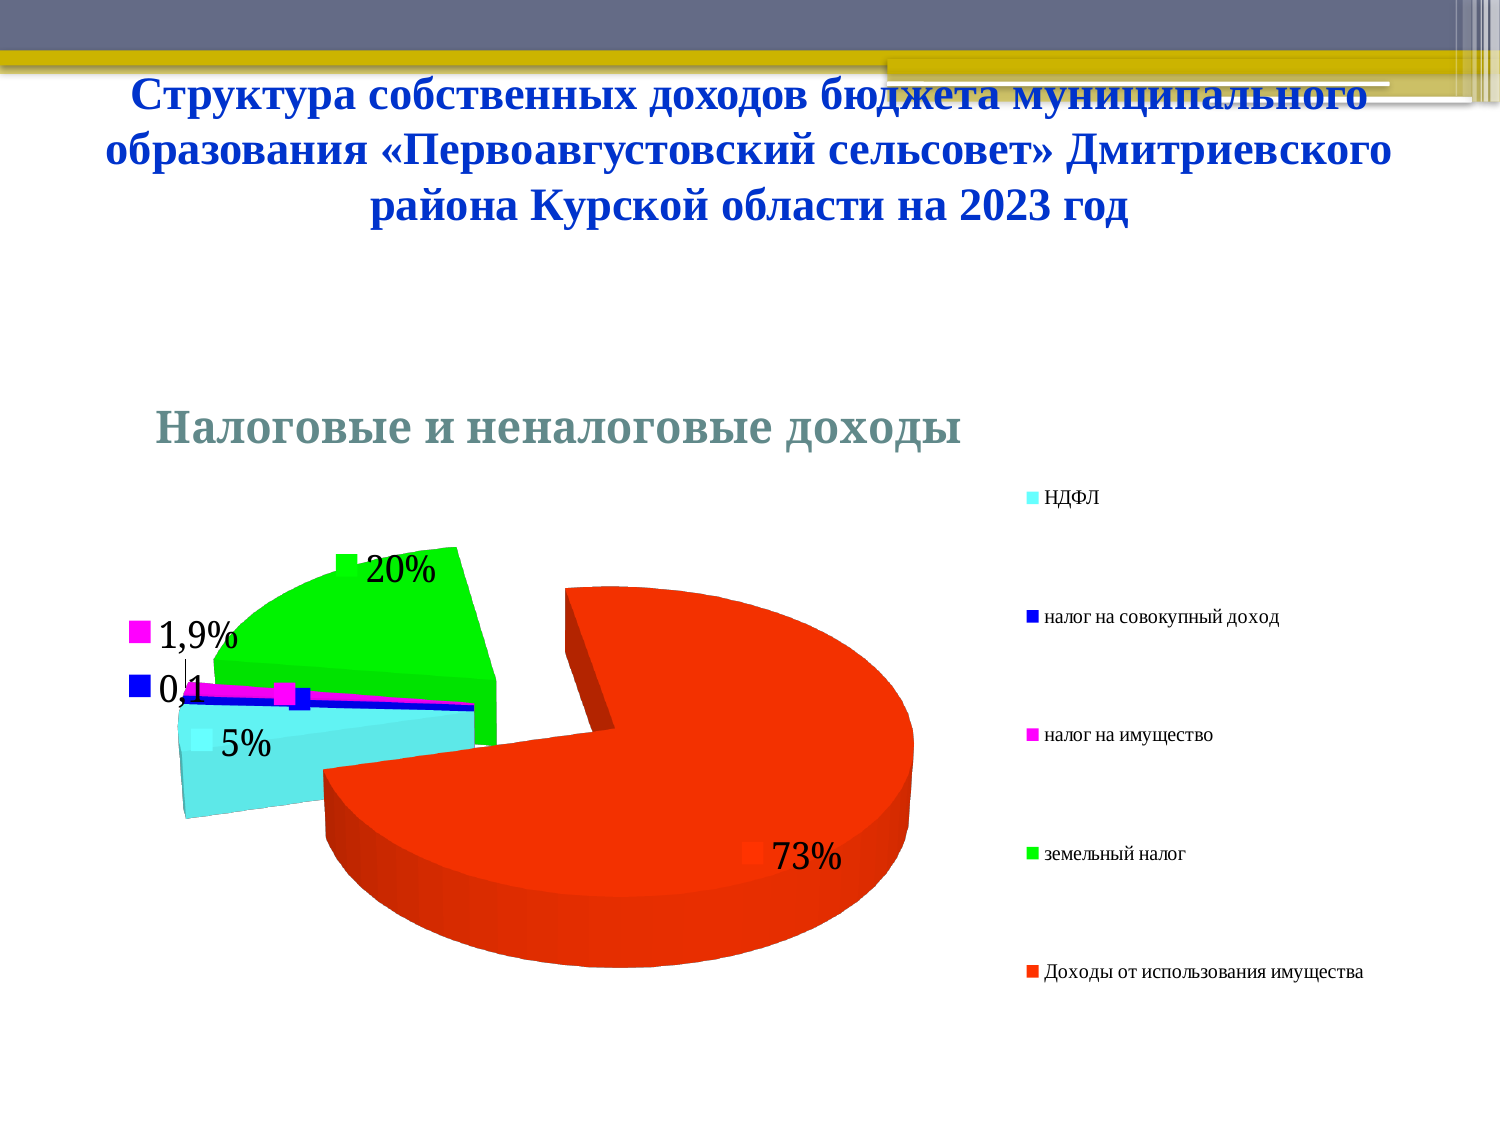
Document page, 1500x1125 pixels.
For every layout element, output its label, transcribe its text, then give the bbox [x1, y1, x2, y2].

chart [74, 368, 1426, 1079]
title Структура собственных доходов бюджета муниципального образования «Первоавгустовский сельсовет» Дмитриевского района Курской области на 2023 год [75, 35, 1425, 258]
